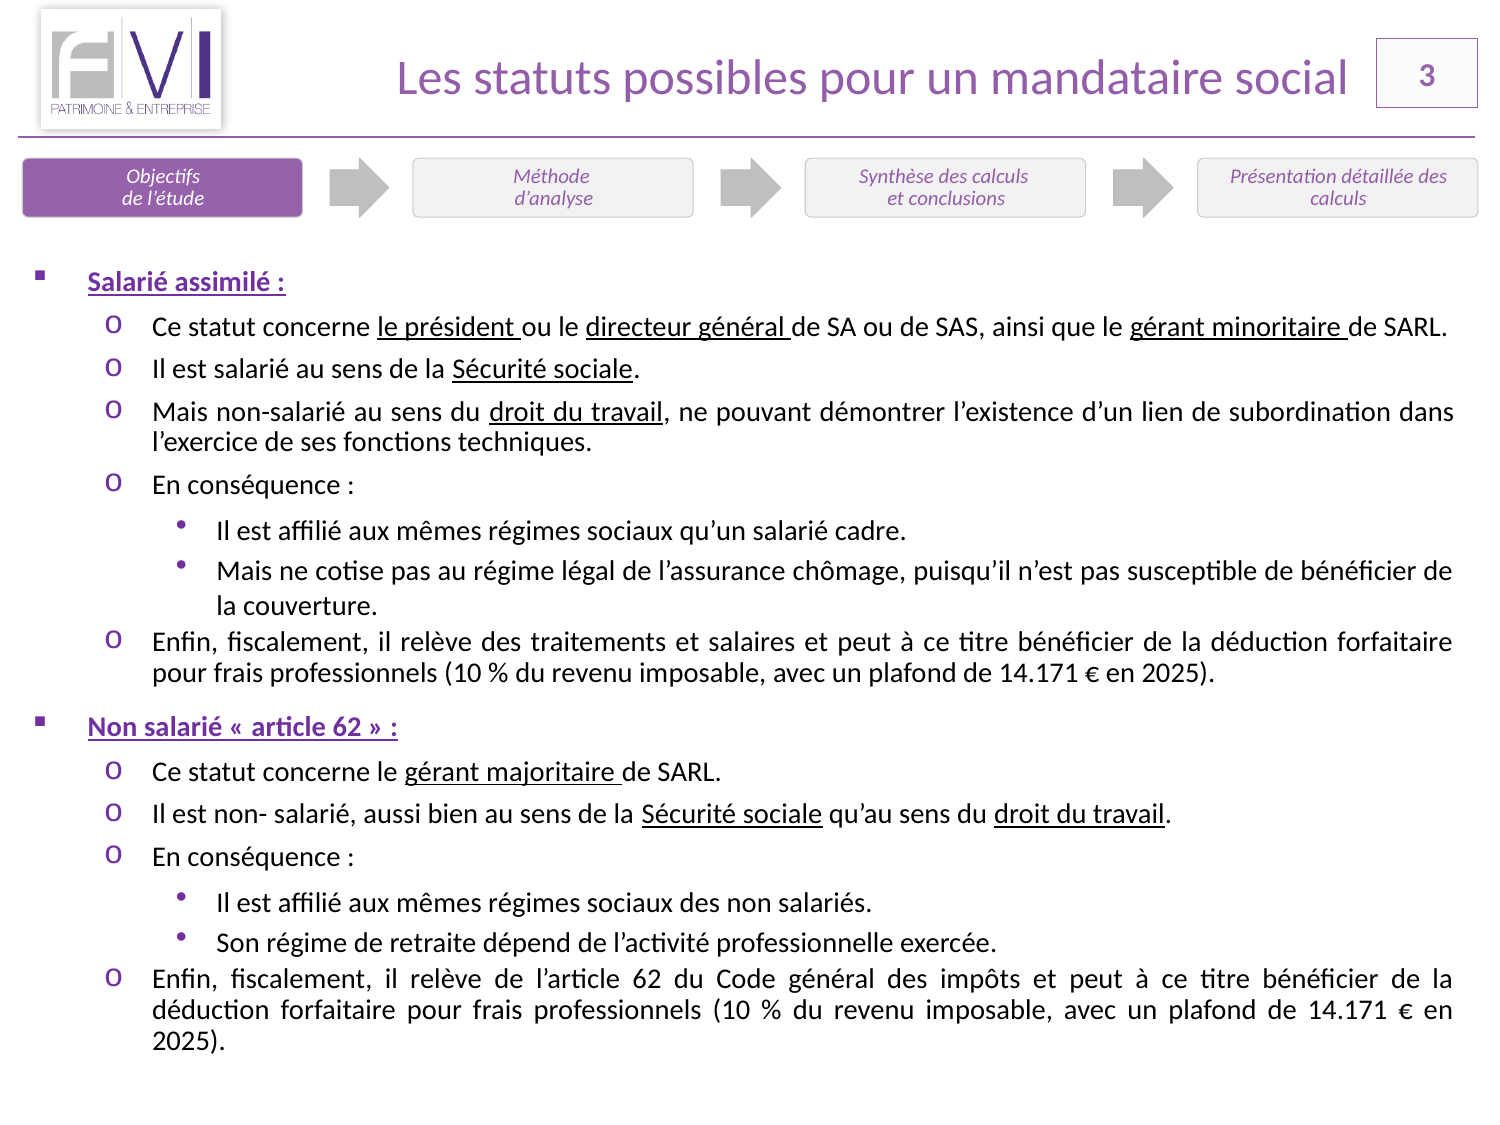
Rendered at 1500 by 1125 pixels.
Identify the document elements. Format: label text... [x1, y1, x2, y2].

picture [41, 9, 221, 130]
title Les statuts possibles pour un mandataire social [242, 19, 1365, 130]
list Salarié assimilé : Ce statut concerne le président ou le directeur général de SA ou de SAS, ainsi que le gérant minoritaire de SARL. Il est salarié au sens de la Sécurité sociale. Mais non-salarié au sens du droit du travail, ne pouvant démontrer l’existence d’un lien de subordination dans l’exercice de ses fonctions techniques. En conséquence : Il est affilié aux mêmes régimes sociaux qu’un salarié cadre. Mais ne cotise pas au régime légal de l’assurance chômage, puisqu’il n’est pas susceptible de bénéficier de la couverture. Enfin, fiscalement, il relève des traitements et salaires et peut à ce titre bénéficier de la déduction forfaitaire pour frais professionnels (10 % du revenu imposable, avec un plafond de 14.171 € en 2025). Non salarié « article 62 » : Ce statut concerne le gérant majoritaire de SARL. Il est non- salarié, aussi bien au sens de la Sécurité sociale qu’au sens du droit du travail. En conséquence : Il est affilié aux mêmes régimes sociaux des non salariés. Son régime de retraite dépend de l’activité professionnelle exercée. Enfin, fiscalement, il relève de l’article 62 du Code général des impôts et peut à ce titre bénéficier de la déduction forfaitaire pour frais professionnels (10 % du revenu imposable, avec un plafond de 14.171 € en 2025). [17, 255, 1471, 1083]
